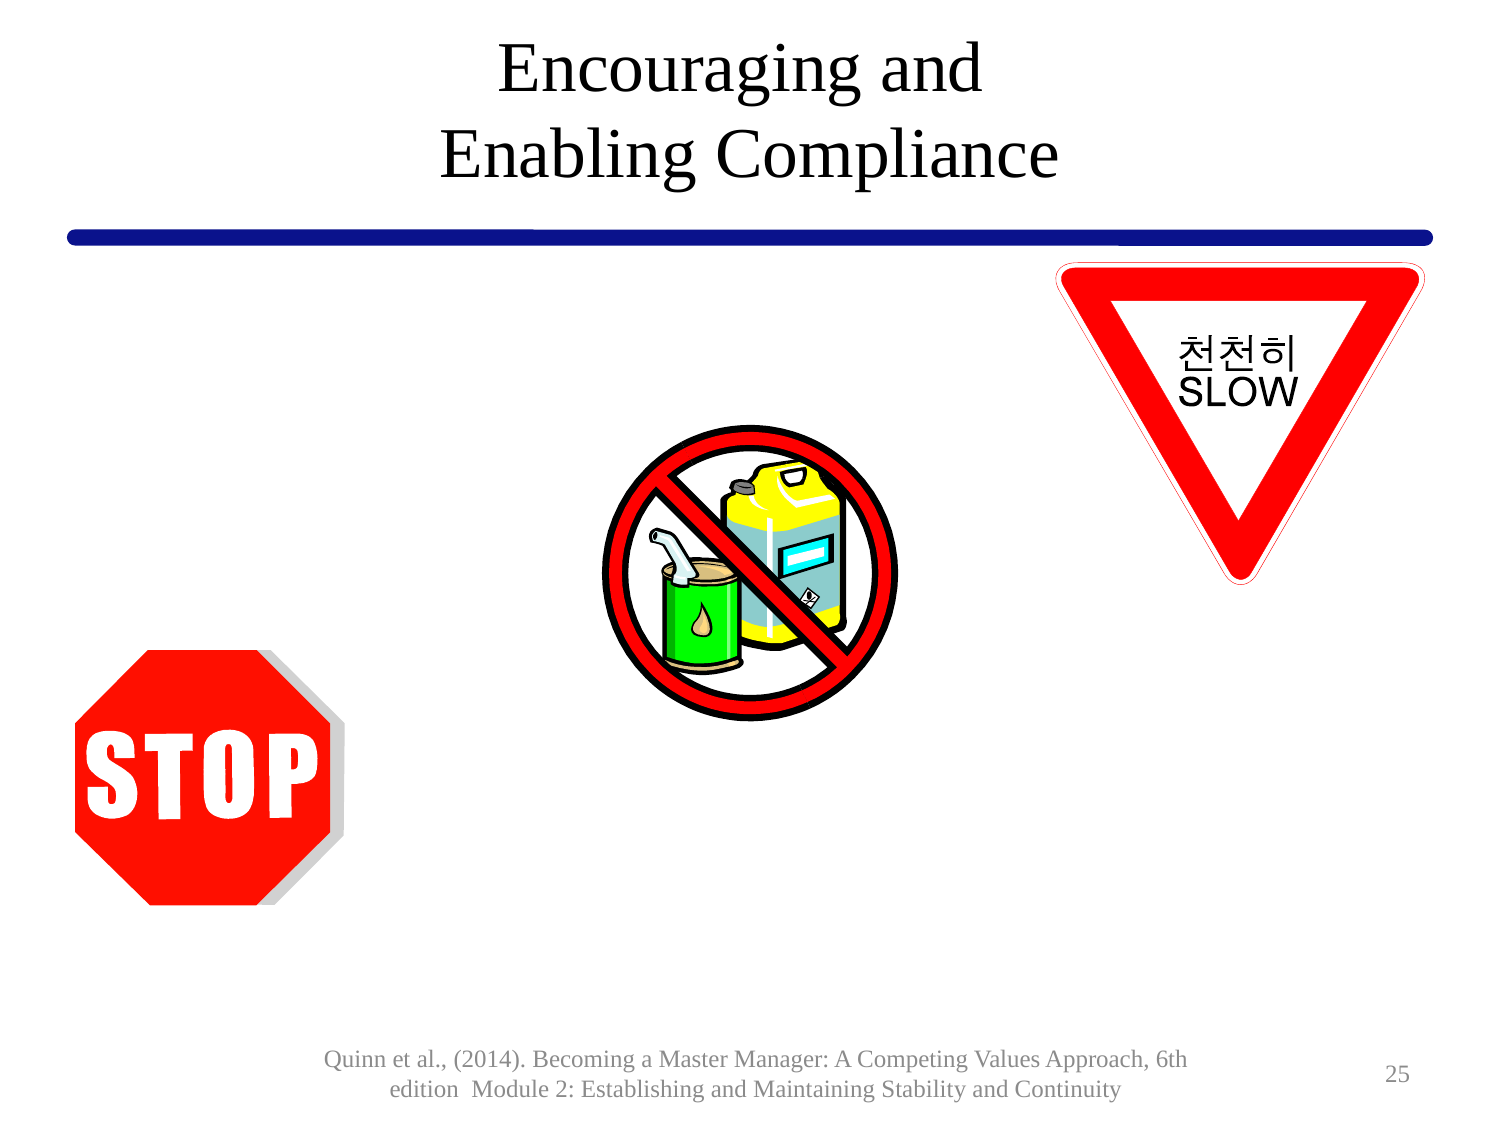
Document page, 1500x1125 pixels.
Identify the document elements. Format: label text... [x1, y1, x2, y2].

footer Quinn et al., (2014). Becoming a Master Manager: A Competing Values Approach, 6th edition Module 2: Establishing and Maintaining Stability and Continuity [287, 1042, 1074, 1103]
picture [1055, 262, 1426, 585]
picture [587, 412, 913, 733]
picture [74, 649, 348, 908]
slide_number 25 [1074, 1042, 1425, 1103]
title Encouraging and Enabling Compliance [75, 12, 1425, 200]
